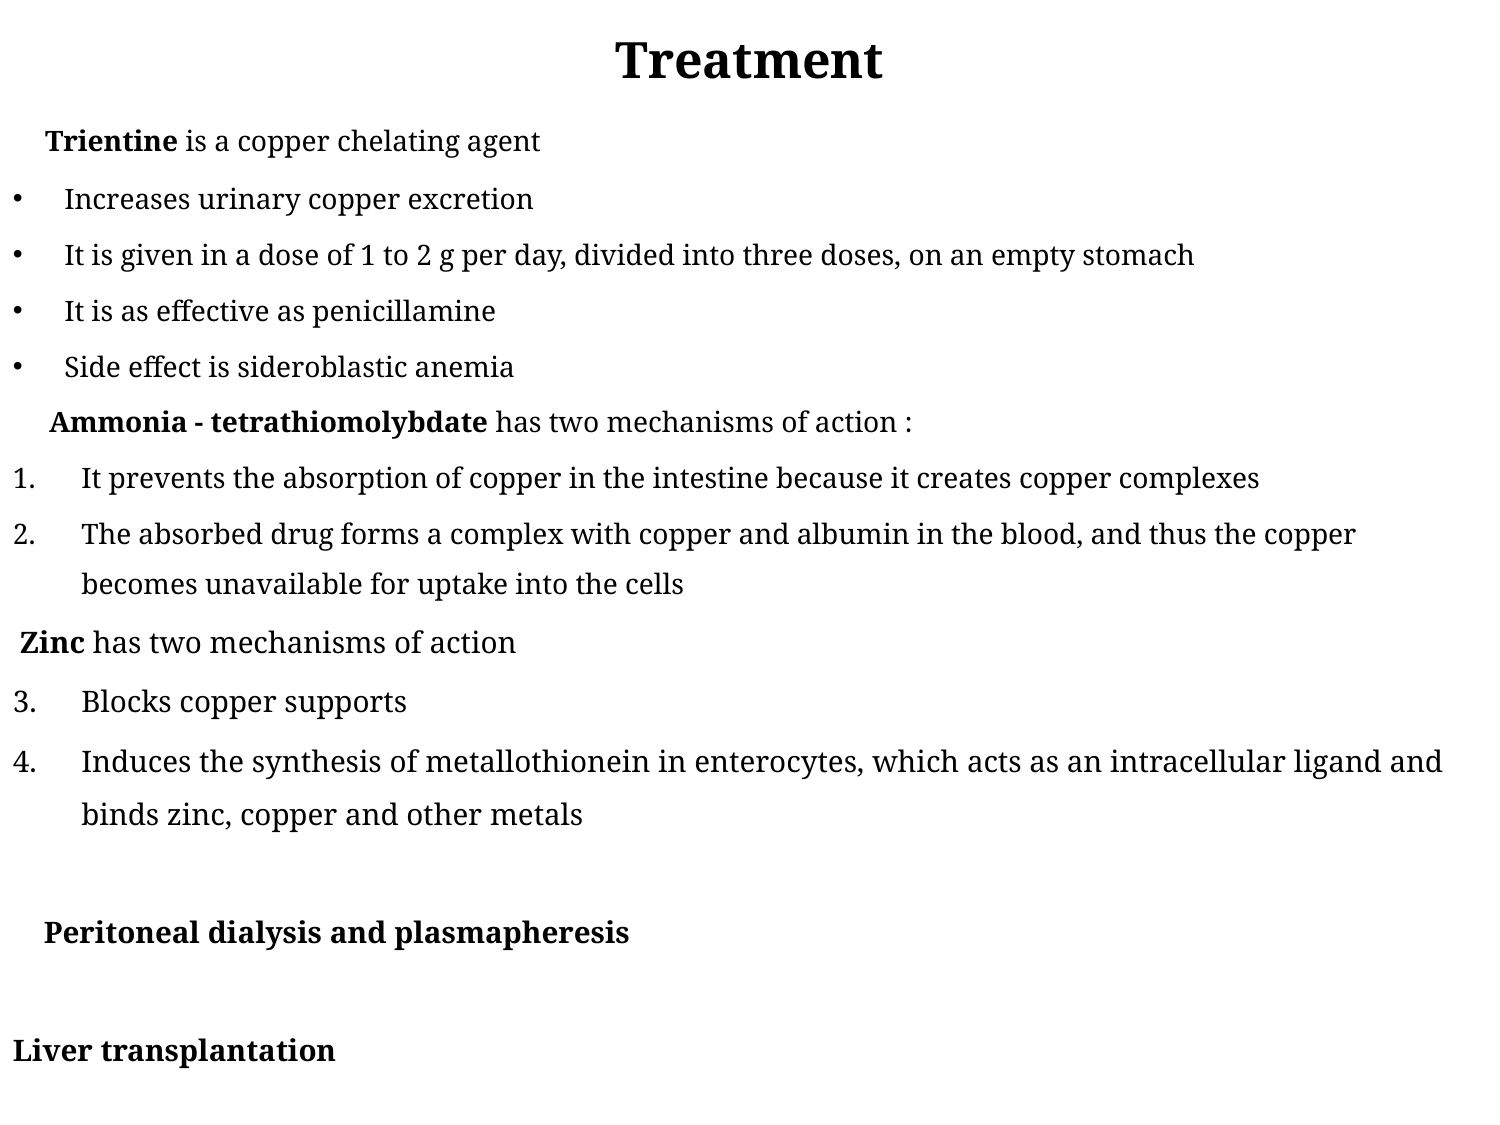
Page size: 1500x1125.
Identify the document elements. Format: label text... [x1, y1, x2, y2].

title Treatment [75, 0, 1425, 87]
list Trientine is a copper chelating agent Increases urinary copper excretion It is given in a dose of 1 to 2 g per day, divided into three doses, on an empty stomach It is as effective as penicillamine Side effect is sideroblastic anemia Ammonia - tetrathiomolybdate has two mechanisms of action : It prevents the absorption of copper in the intestine because it creates copper complexes The absorbed drug forms a complex with copper and albumin in the blood, and thus the copper becomes unavailable for uptake into the cells Zinc has two mechanisms of action Blocks copper supports Induces the synthesis of metallothionein in enterocytes, which acts as an intracellular ligand and binds zinc, copper and other metals Peritoneal dialysis and plasmapheresis Liver transplantation [0, 87, 1473, 1088]
